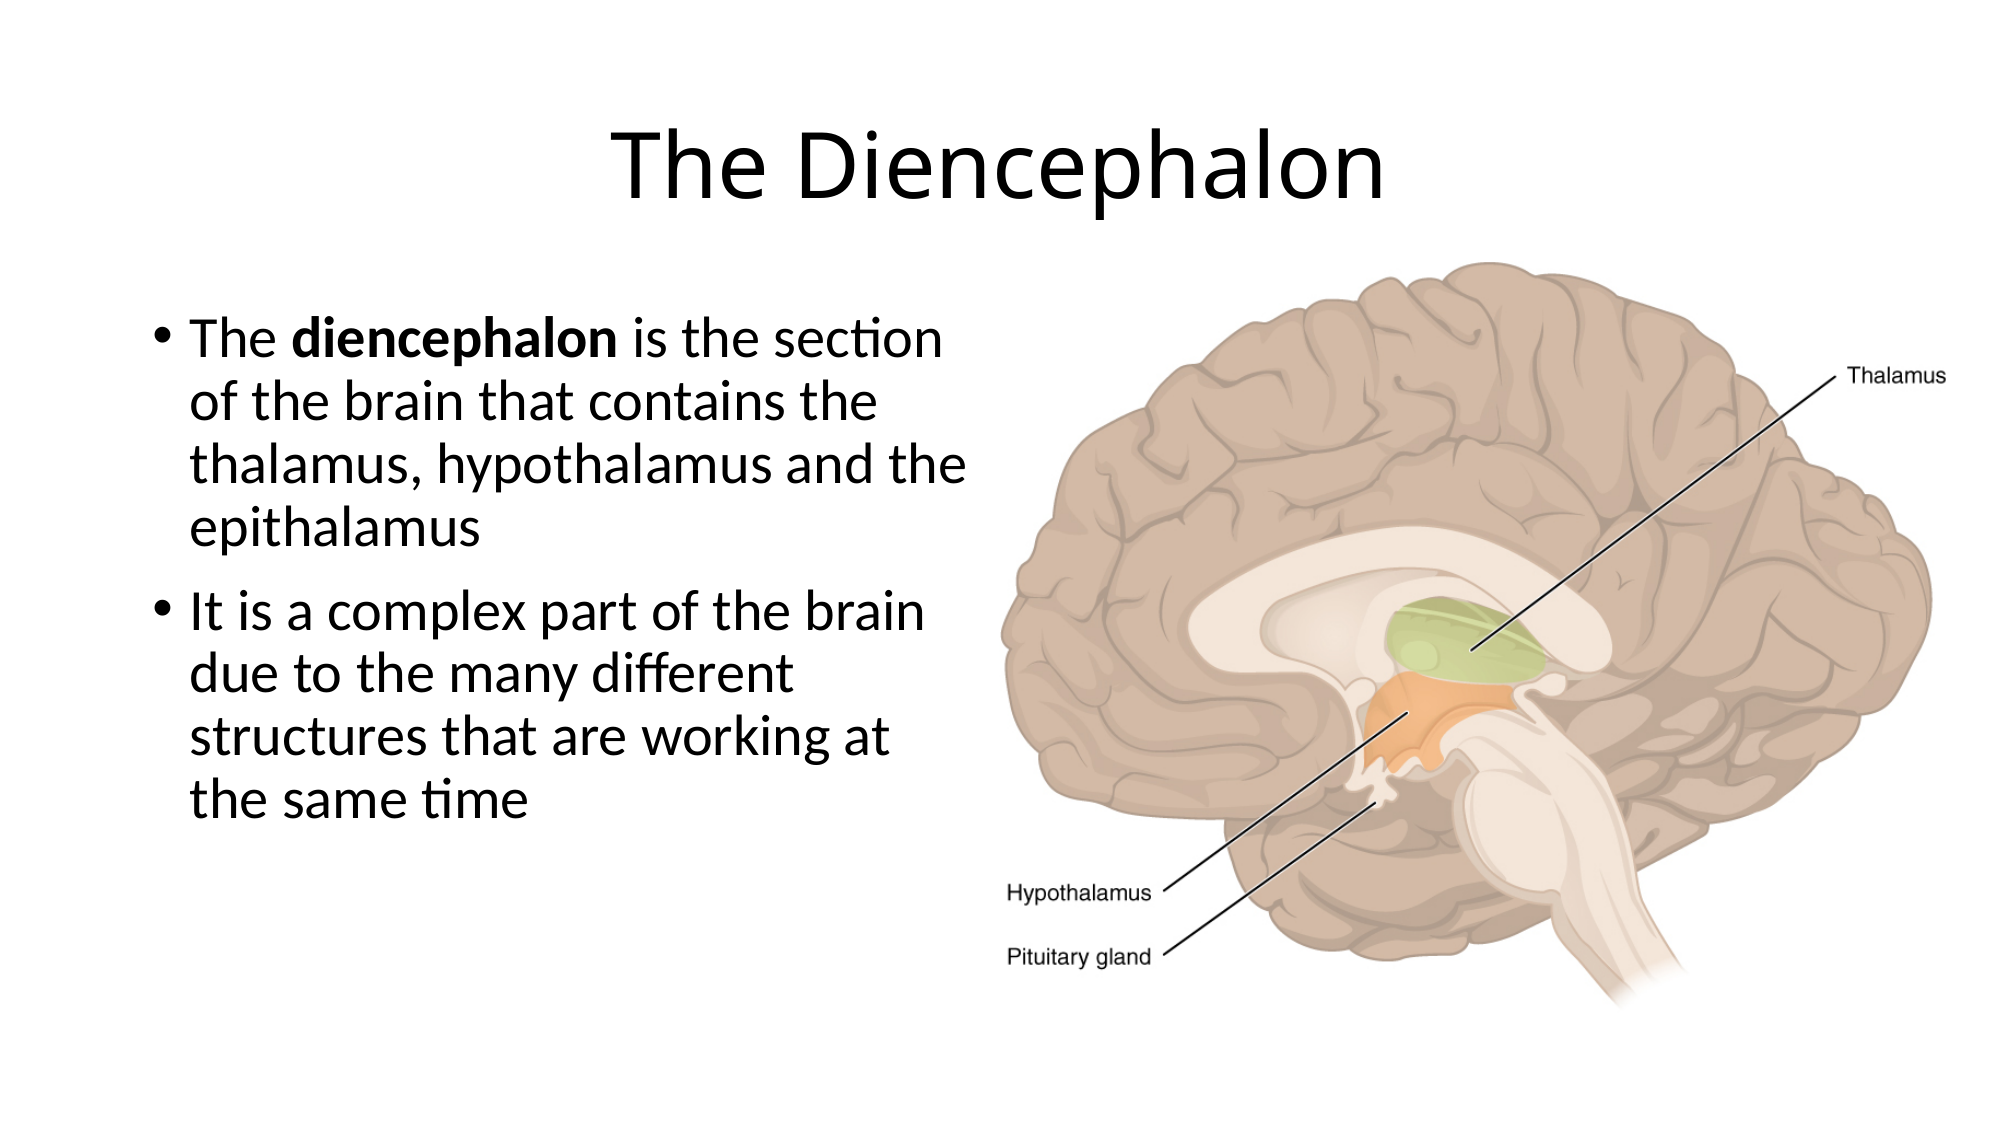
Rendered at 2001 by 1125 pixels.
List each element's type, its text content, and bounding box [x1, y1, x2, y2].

title The Diencephalon [137, 59, 1863, 278]
picture [999, 260, 1949, 1014]
list The diencephalon is the section of the brain that contains the thalamus, hypothalamus and the epithalamus It is a complex part of the brain due to the many different structures that are working at the same time [137, 299, 988, 1014]
